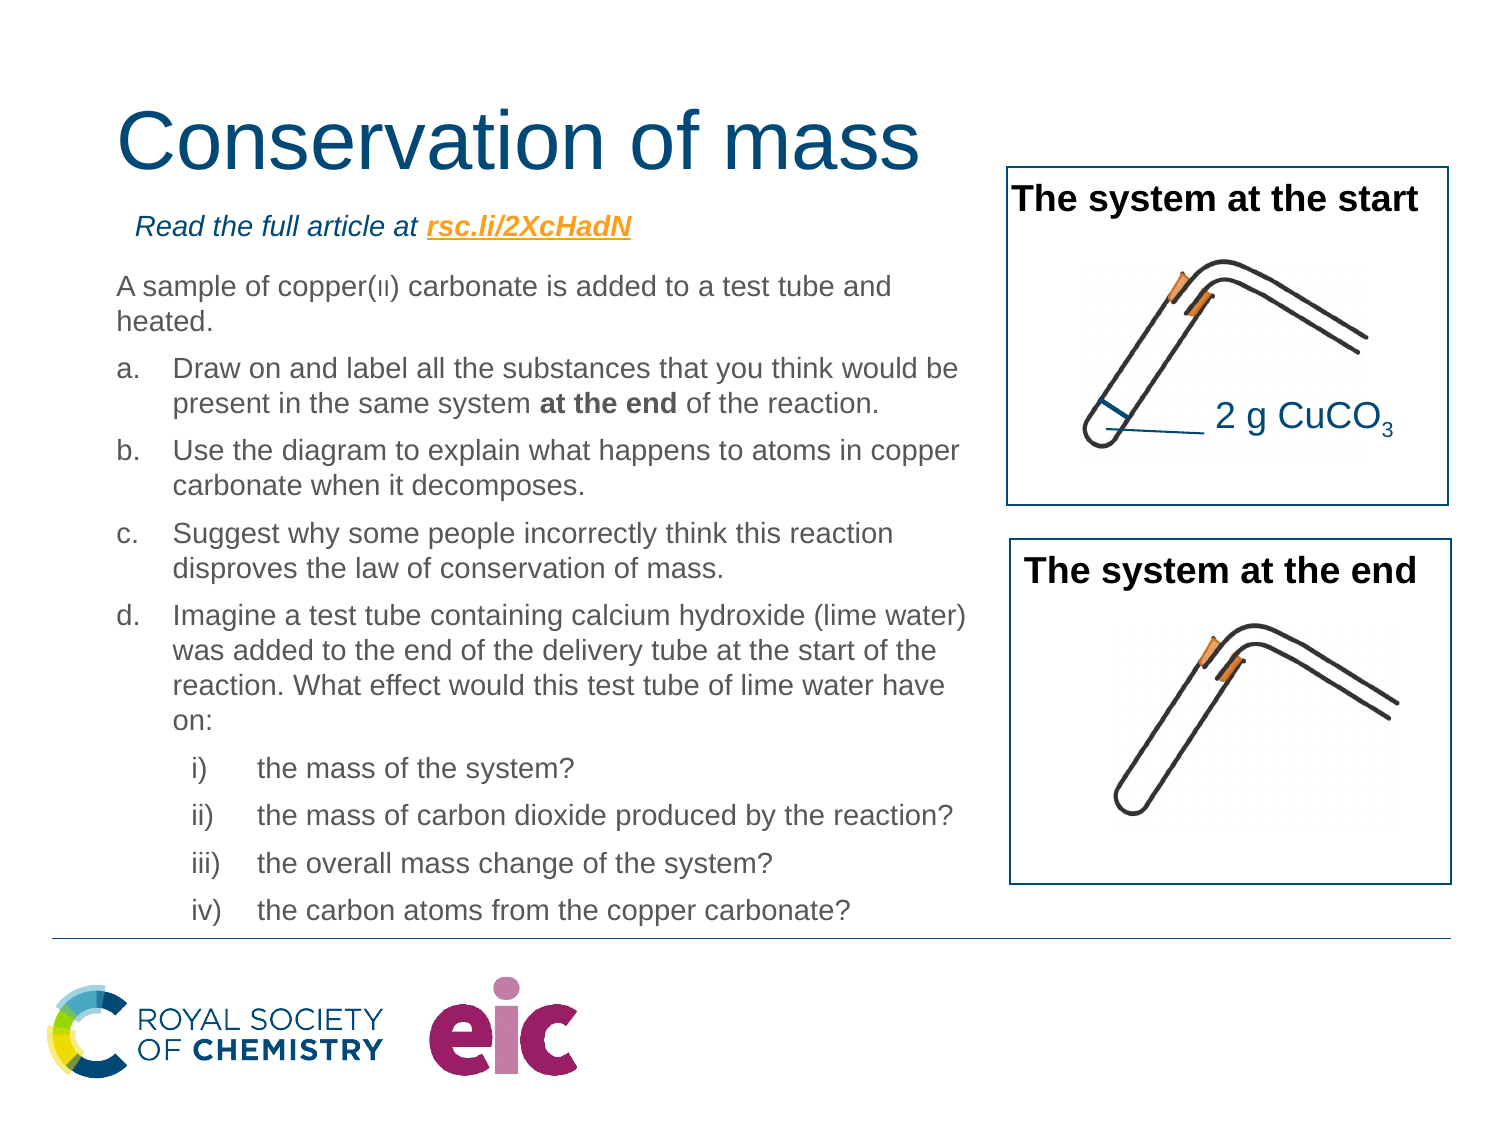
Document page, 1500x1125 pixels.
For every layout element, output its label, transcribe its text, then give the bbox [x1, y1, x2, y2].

list A sample of copper(II) carbonate is added to a test tube and heated. Draw on and label all the substances that you think would be present in the same system at the end of the reaction. Use the diagram to explain what happens to atoms in copper carbonate when it decomposes. Suggest why some people incorrectly think this reaction disproves the law of conservation of mass. Imagine a test tube containing calcium hydroxide (lime water) was added to the end of the delivery tube at the start of the reaction. What effect would this test tube of lime water have on: the mass of the system? the mass of carbon dioxide produced by the reaction? the overall mass change of the system? the carbon atoms from the copper carbonate? [101, 259, 1007, 941]
picture [0, 938, 583, 1125]
text_box Read the full article at rsc.li/2XcHadN [119, 200, 846, 250]
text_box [859, 539, 1452, 885]
title Conservation of mass [101, 33, 1396, 251]
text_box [846, 166, 1449, 506]
